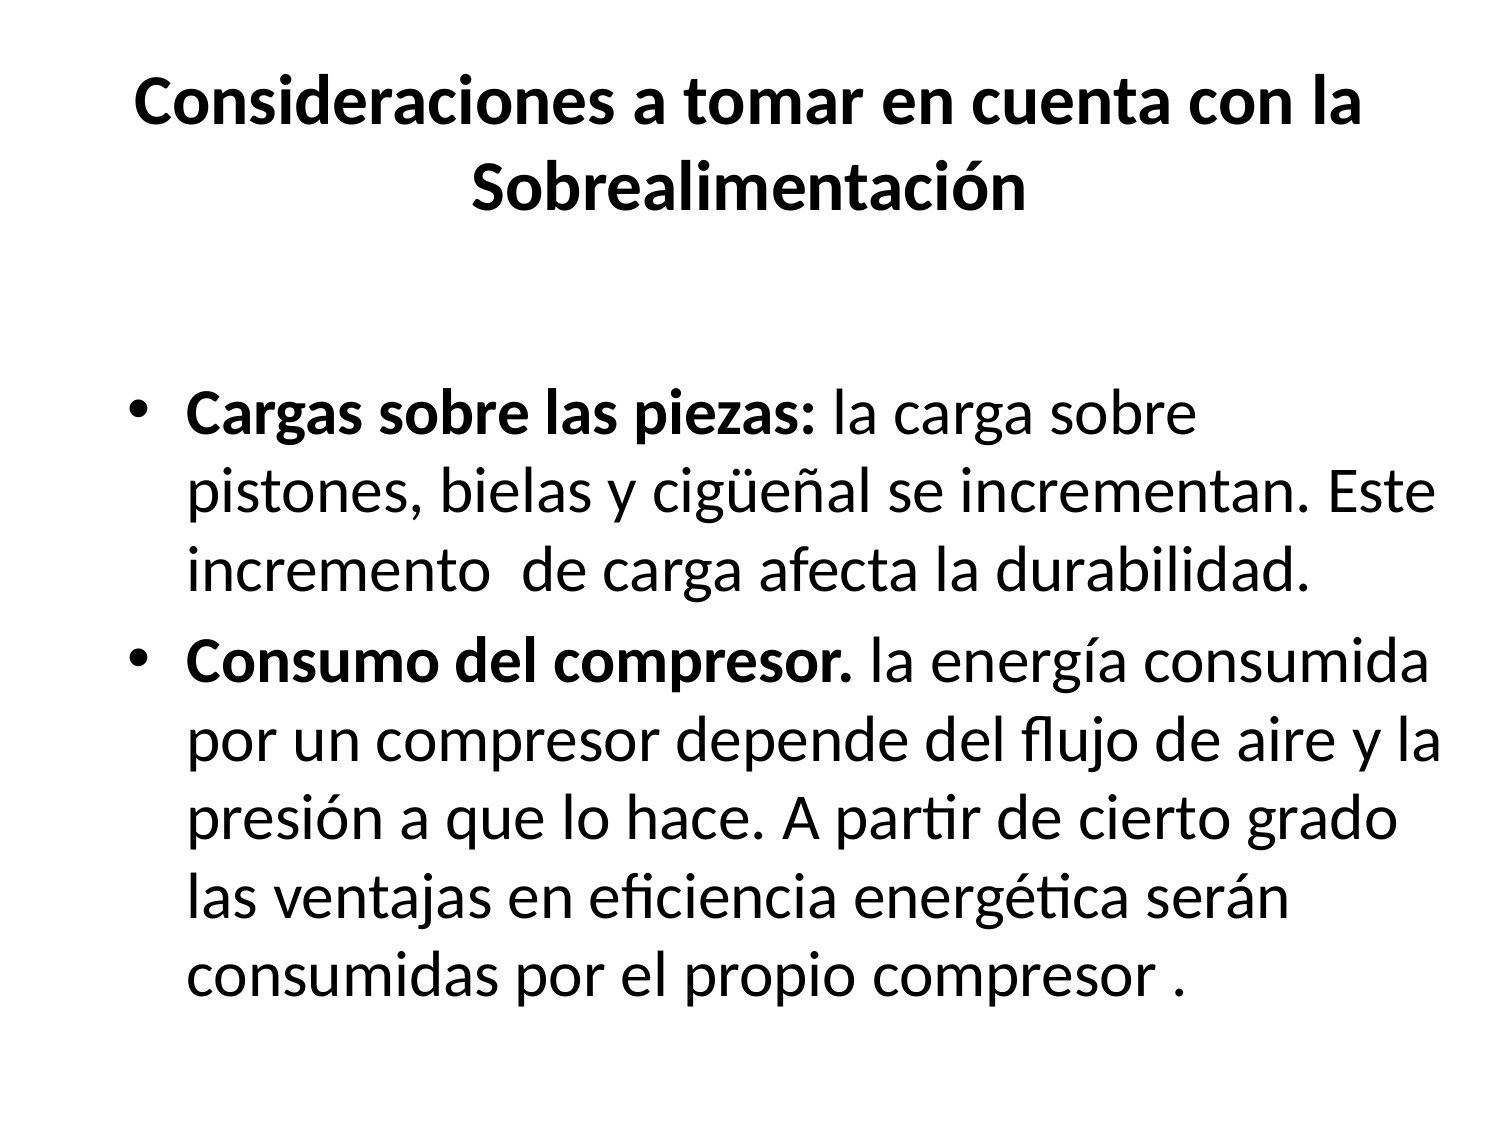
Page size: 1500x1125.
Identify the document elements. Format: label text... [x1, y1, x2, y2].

list Cargas sobre las piezas: la carga sobre pistones, bielas y cigüeñal se incrementan. Este incremento de carga afecta la durabilidad. Consumo del compresor. la energía consumida por un compresor depende del flujo de aire y la presión a que lo hace. A partir de cierto grado las ventajas en eficiencia energética serán consumidas por el propio compresor . [112, 361, 1463, 1028]
title Consideraciones a tomar en cuenta con la Sobrealimentación [75, 45, 1425, 233]
